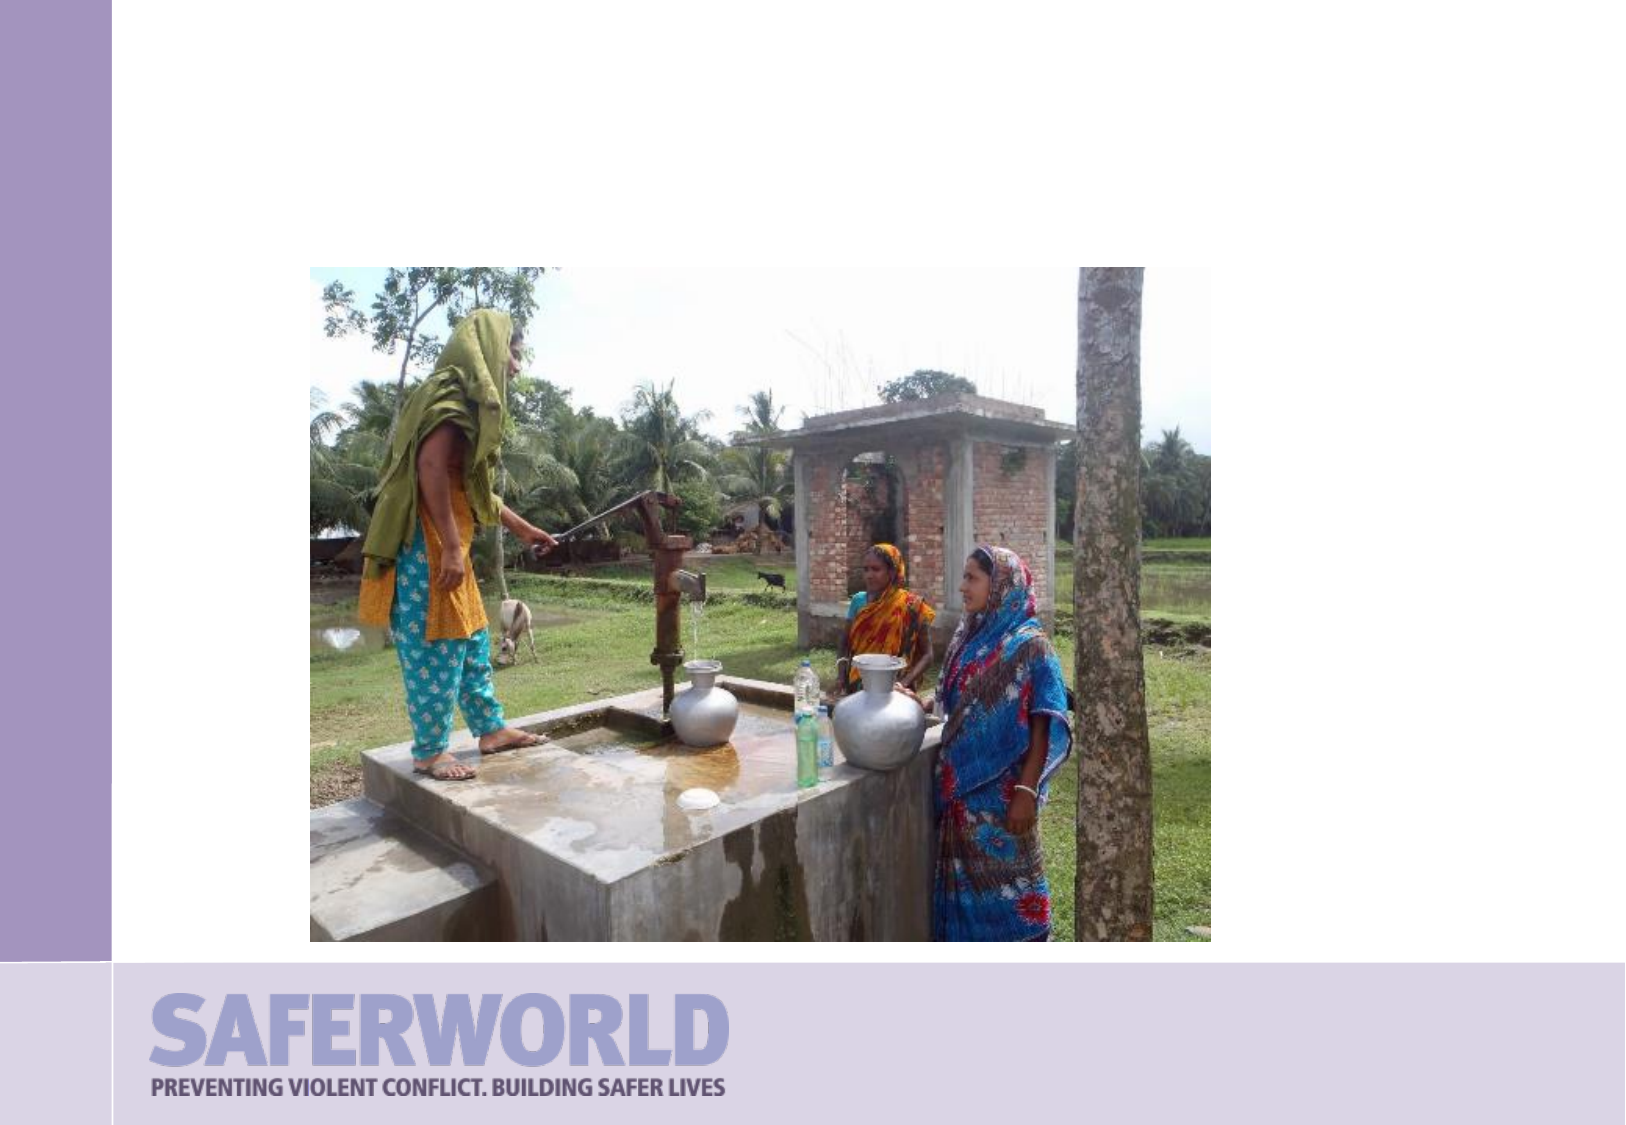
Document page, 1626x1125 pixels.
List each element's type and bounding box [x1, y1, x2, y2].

picture [149, 993, 729, 1096]
list [310, 266, 1211, 943]
